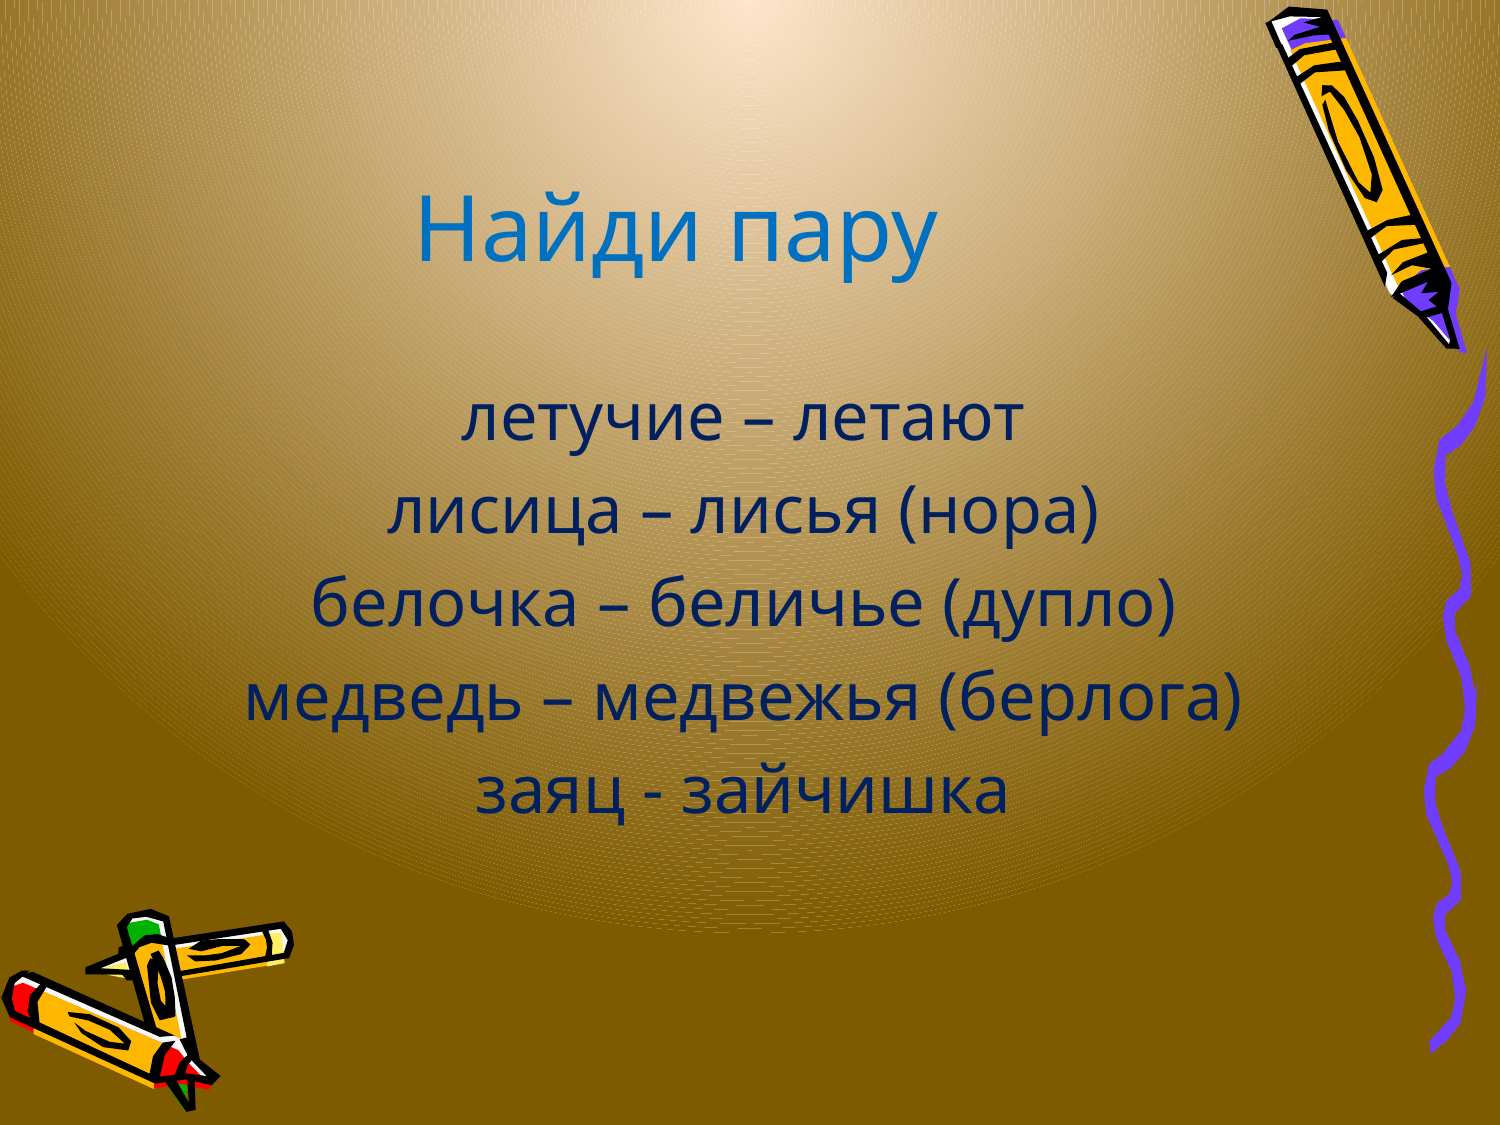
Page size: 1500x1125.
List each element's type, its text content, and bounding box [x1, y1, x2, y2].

title Найди пару [112, 24, 1240, 288]
list летучие – летают лисица – лисья (нора) белочка – беличье (дупло) медведь – медвежья (берлога) заяц - зайчишка [112, 299, 1376, 901]
